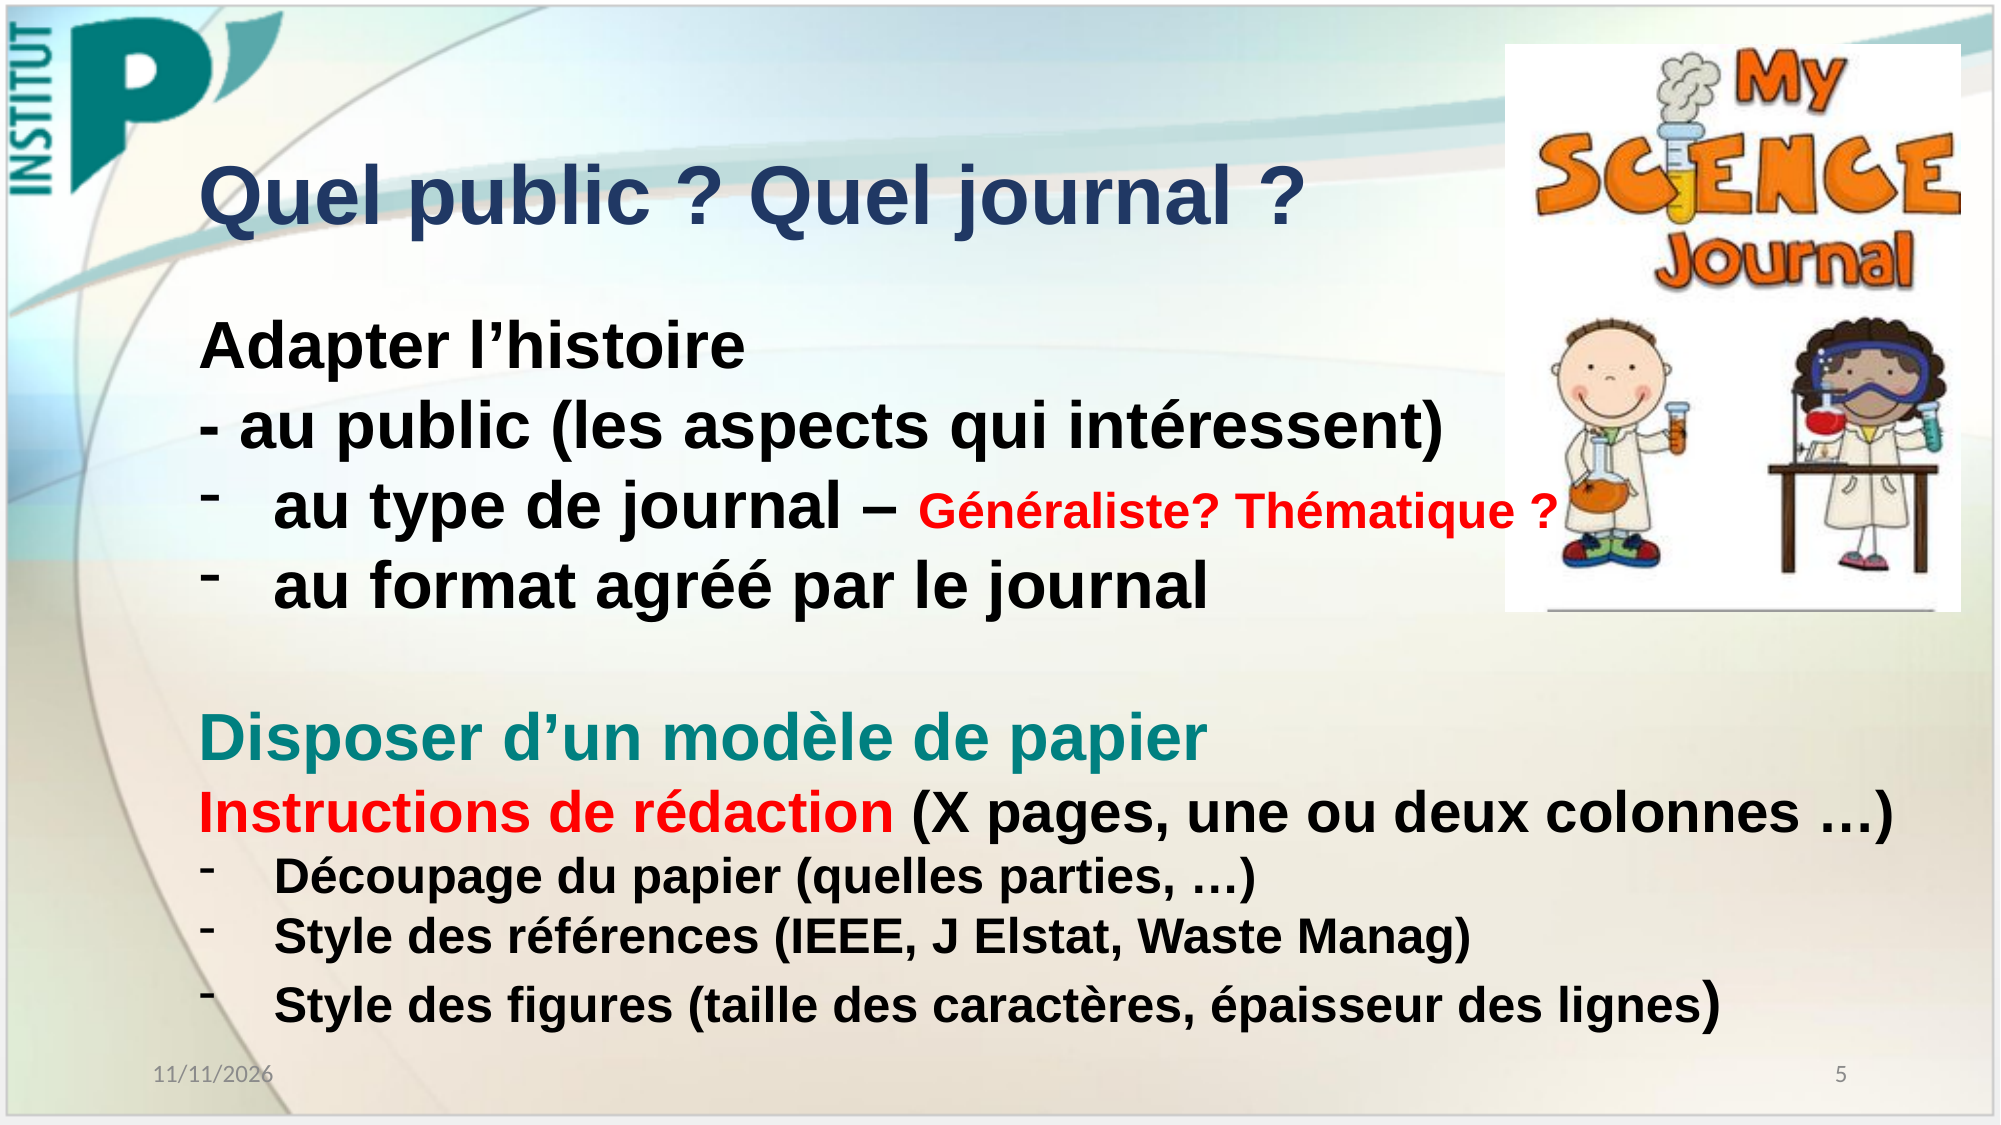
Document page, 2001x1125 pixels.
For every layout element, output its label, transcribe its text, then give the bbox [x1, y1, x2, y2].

slide_number 5 [1412, 1042, 1863, 1103]
text_box Quel public ? Quel journal ? Adapter l’histoire - au public (les aspects qui intéressent) au type de journal – Généraliste? Thématique ? au format agréé par le journal Disposer d’un modèle de papier Instructions de rédaction (X pages, une ou deux colonnes …) Découpage du papier (quelles parties, …) Style des références (IEEE, J Elstat, Waste Manag) Style des figures (taille des caractères, épaisseur des lignes) [184, 134, 2000, 1042]
picture [0, 0, 2001, 1125]
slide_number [137, 1042, 588, 1103]
